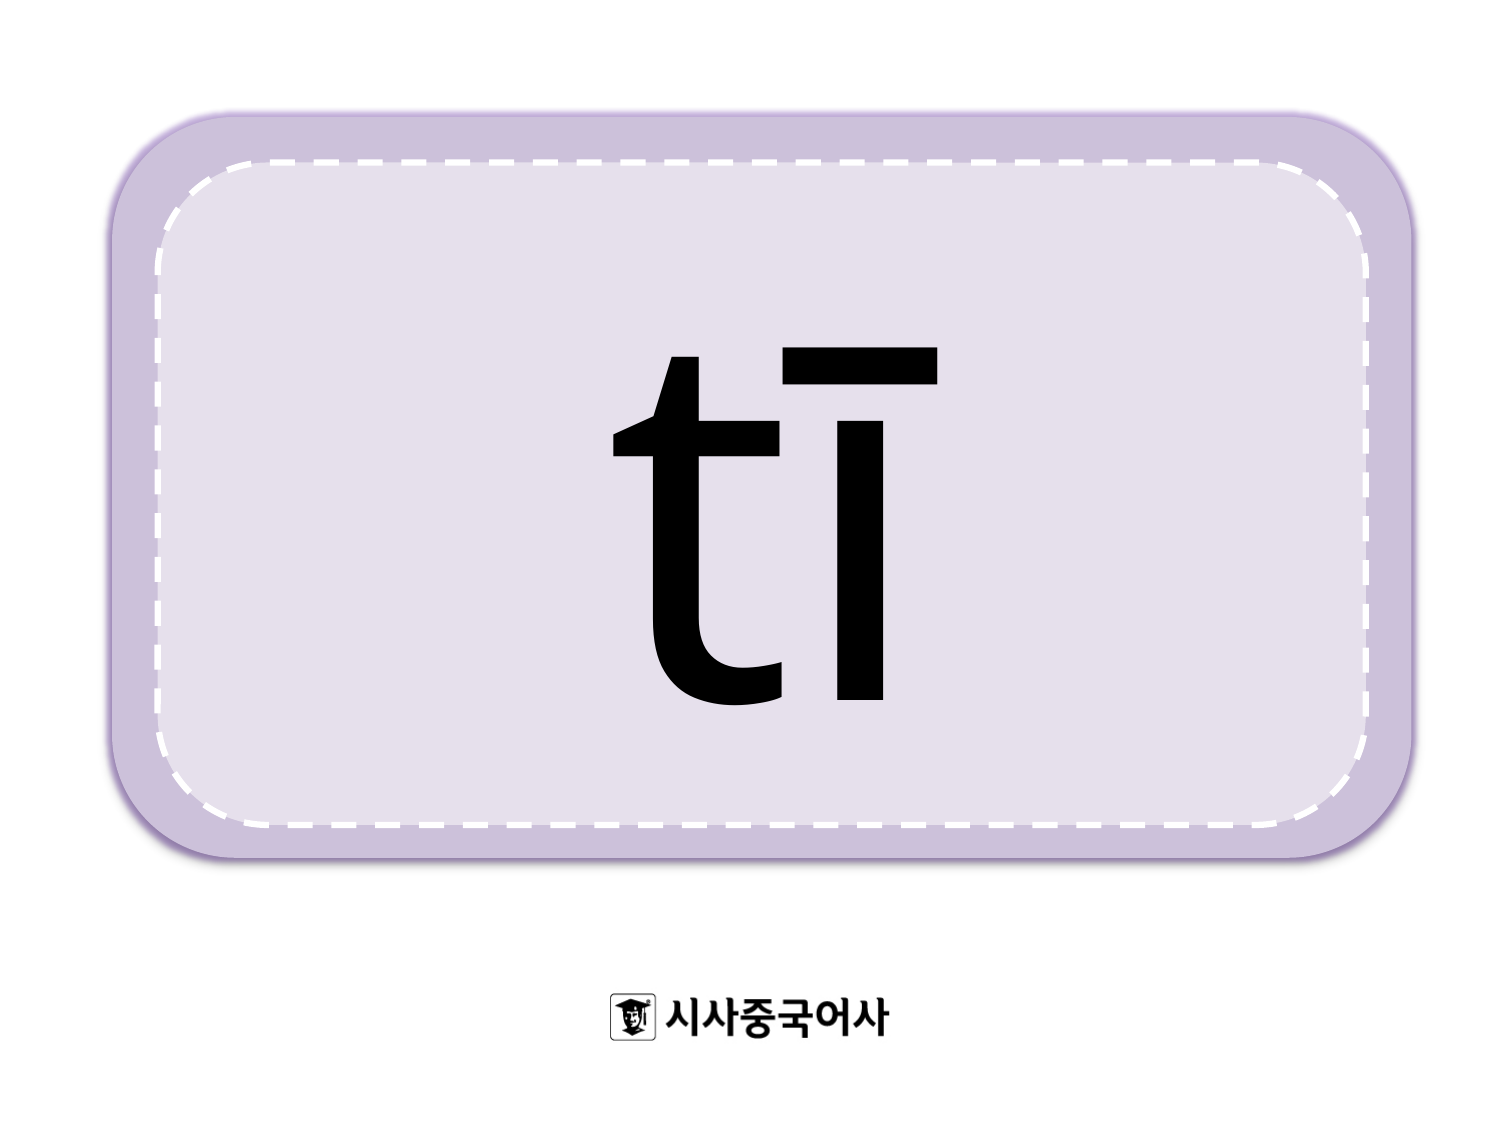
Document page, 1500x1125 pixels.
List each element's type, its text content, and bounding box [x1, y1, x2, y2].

picture [602, 987, 898, 1047]
text_box tī [162, 160, 1371, 824]
